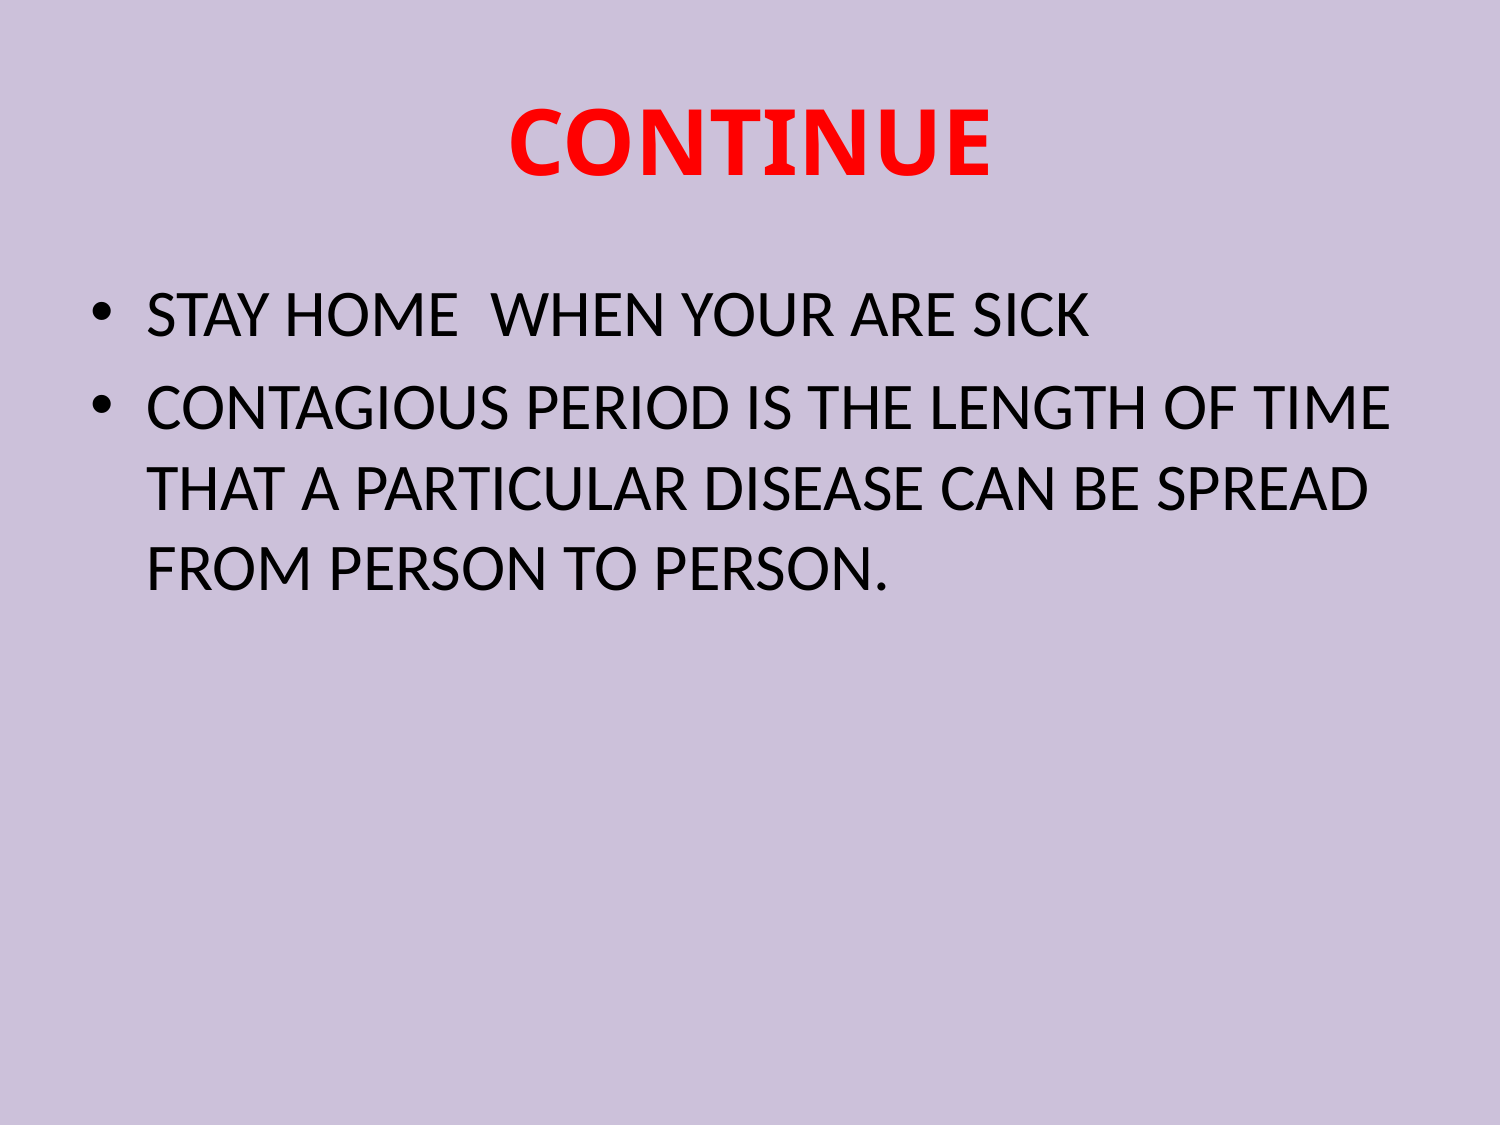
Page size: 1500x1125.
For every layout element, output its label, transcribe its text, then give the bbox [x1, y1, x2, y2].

list STAY HOME WHEN YOUR ARE SICK CONTAGIOUS PERIOD IS THE LENGTH OF TIME THAT A PARTICULAR DISEASE CAN BE SPREAD FROM PERSON TO PERSON. [75, 262, 1425, 1005]
title CONTINUE [75, 45, 1425, 233]
